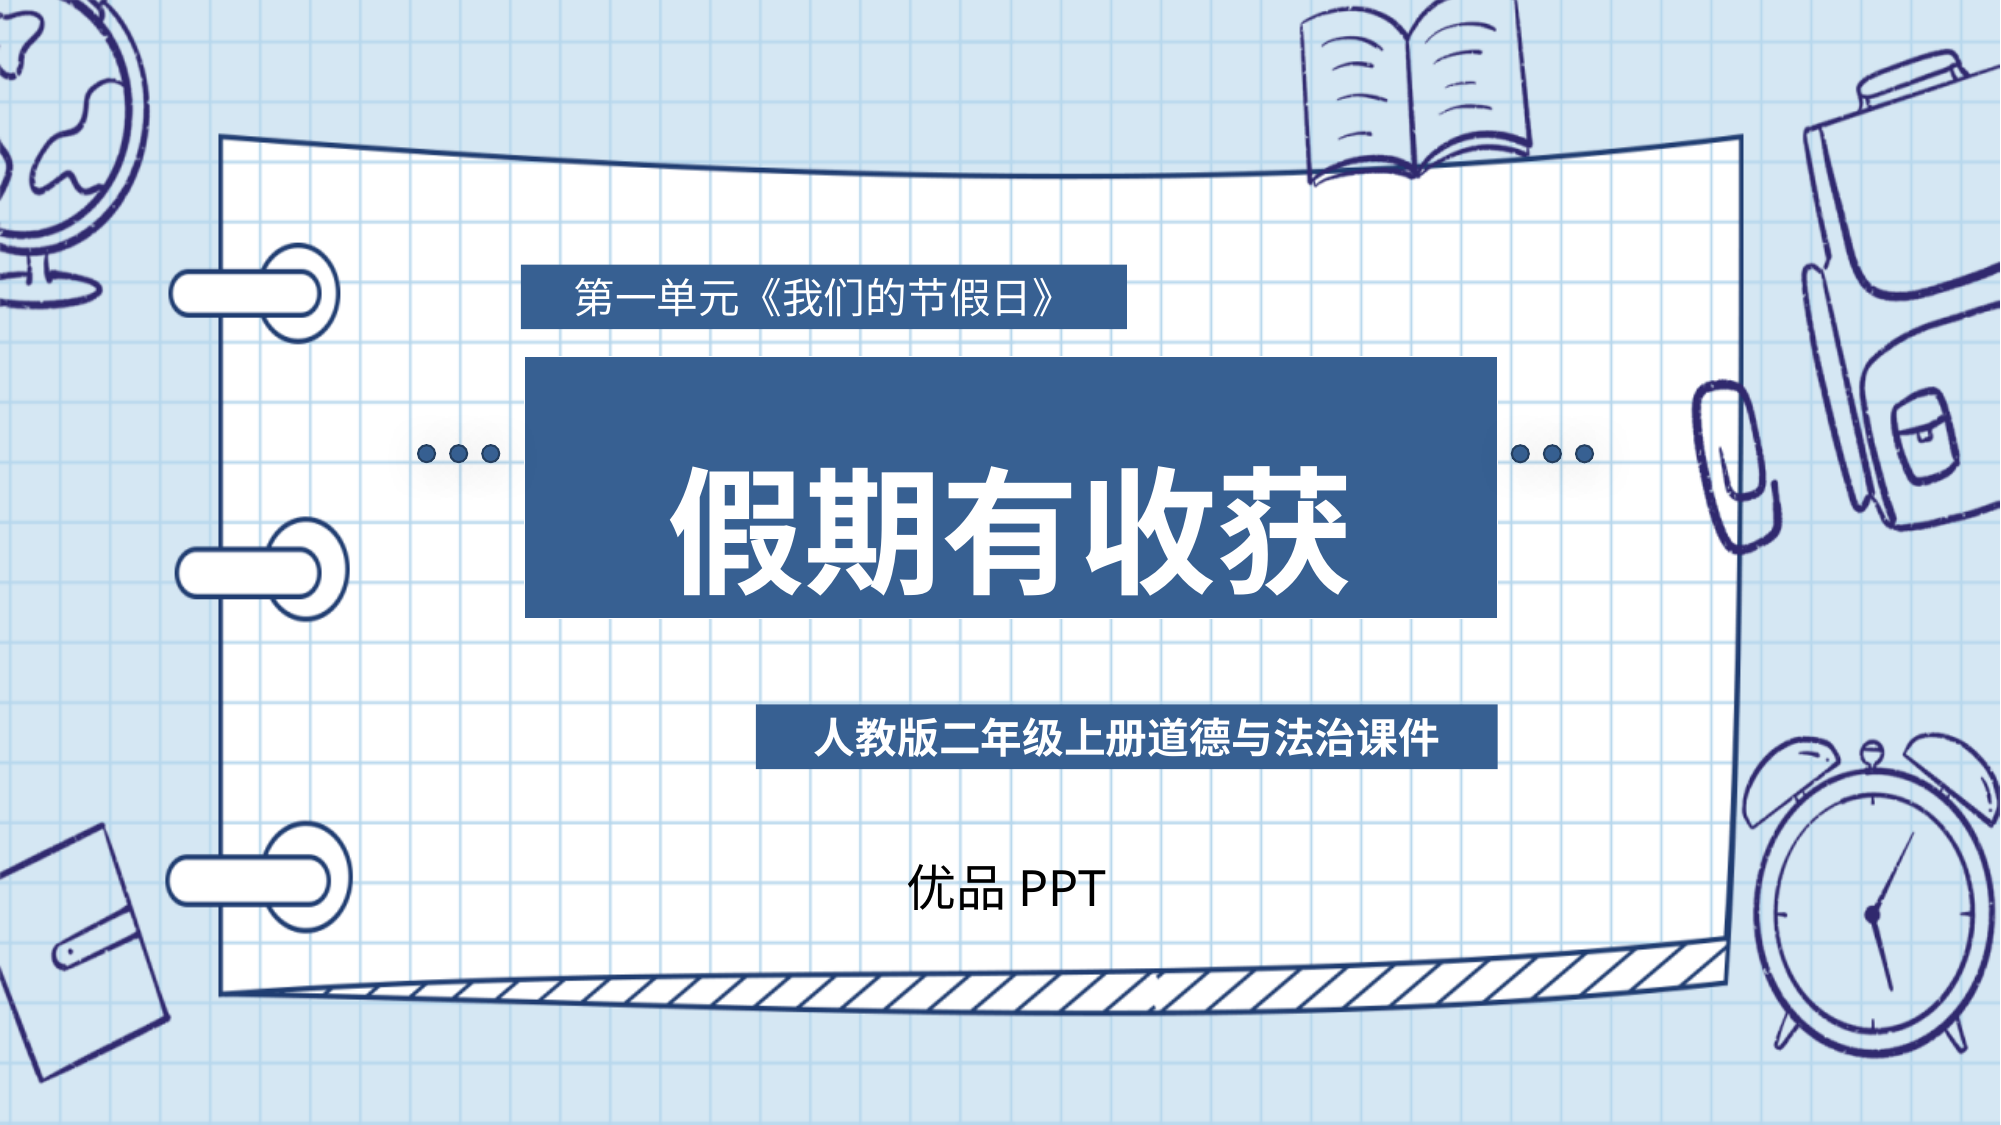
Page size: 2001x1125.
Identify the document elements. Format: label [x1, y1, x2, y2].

text_box [418, 445, 500, 463]
text_box [1511, 445, 1593, 463]
picture [0, 0, 2000, 1125]
